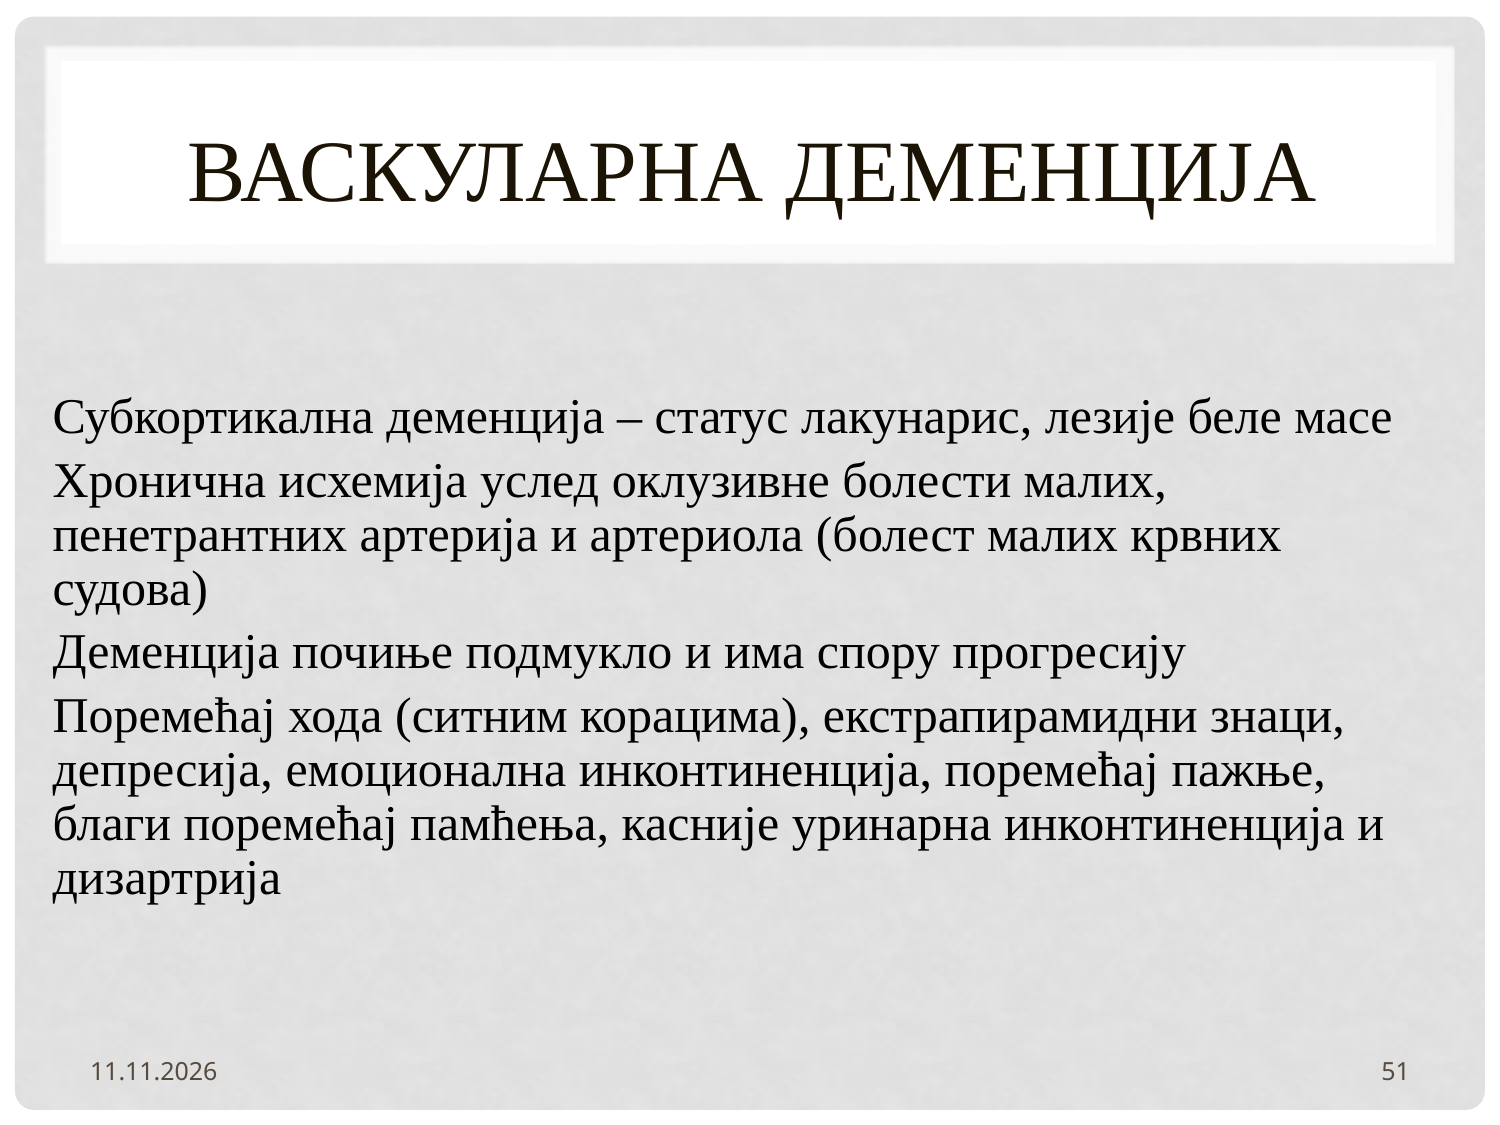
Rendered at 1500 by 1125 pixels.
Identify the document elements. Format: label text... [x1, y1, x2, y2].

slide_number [75, 1042, 425, 1103]
slide_number 51 [1074, 1042, 1425, 1103]
text_box Субкортикална деменција – статус лакунарис, лезије беле масе Хронична исхемија услед оклузивне болести малих, пенетрантних артерија и артериола (болест малих крвних судова) Деменција почиње подмукло и има спору прогресију Поремећај хода (ситним корацима), екстрапирамидни знаци, депресија, емоционална инконтиненција, поремећај пажње, благи поремећај памћења, касније уринарна инконтиненција и дизартрија [37, 312, 1458, 1063]
title ВАСКУЛАРНА ДЕМЕНЦИЈА [37, 72, 1468, 261]
